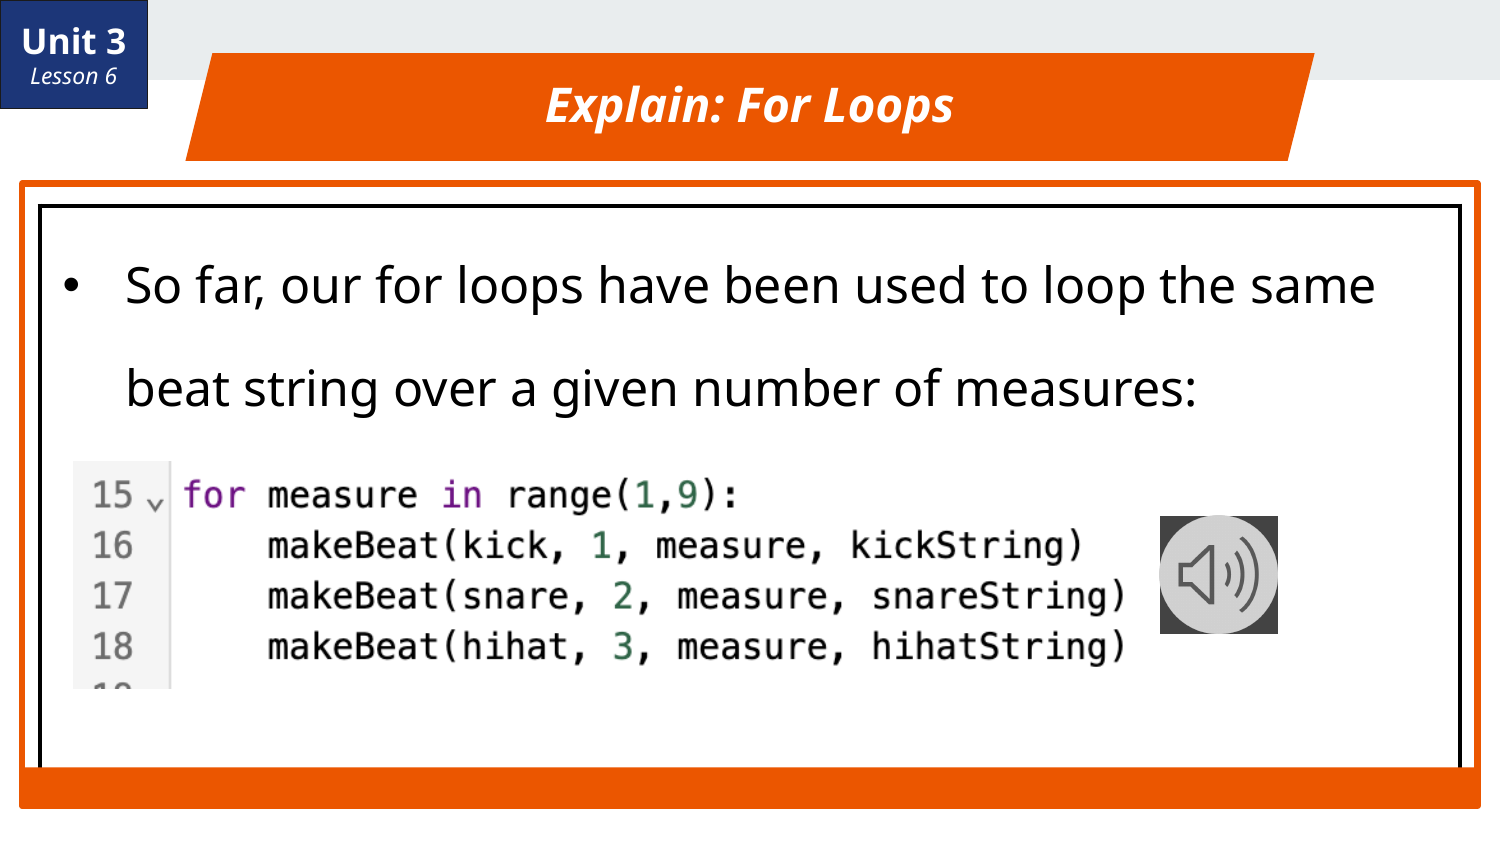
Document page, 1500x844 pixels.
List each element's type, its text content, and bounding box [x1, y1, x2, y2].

text_box [185, 53, 1315, 161]
picture [25, 186, 1475, 804]
title Explain: For Loops [221, 60, 1279, 155]
text_box Unit 3 Lesson 6 [0, 0, 148, 109]
